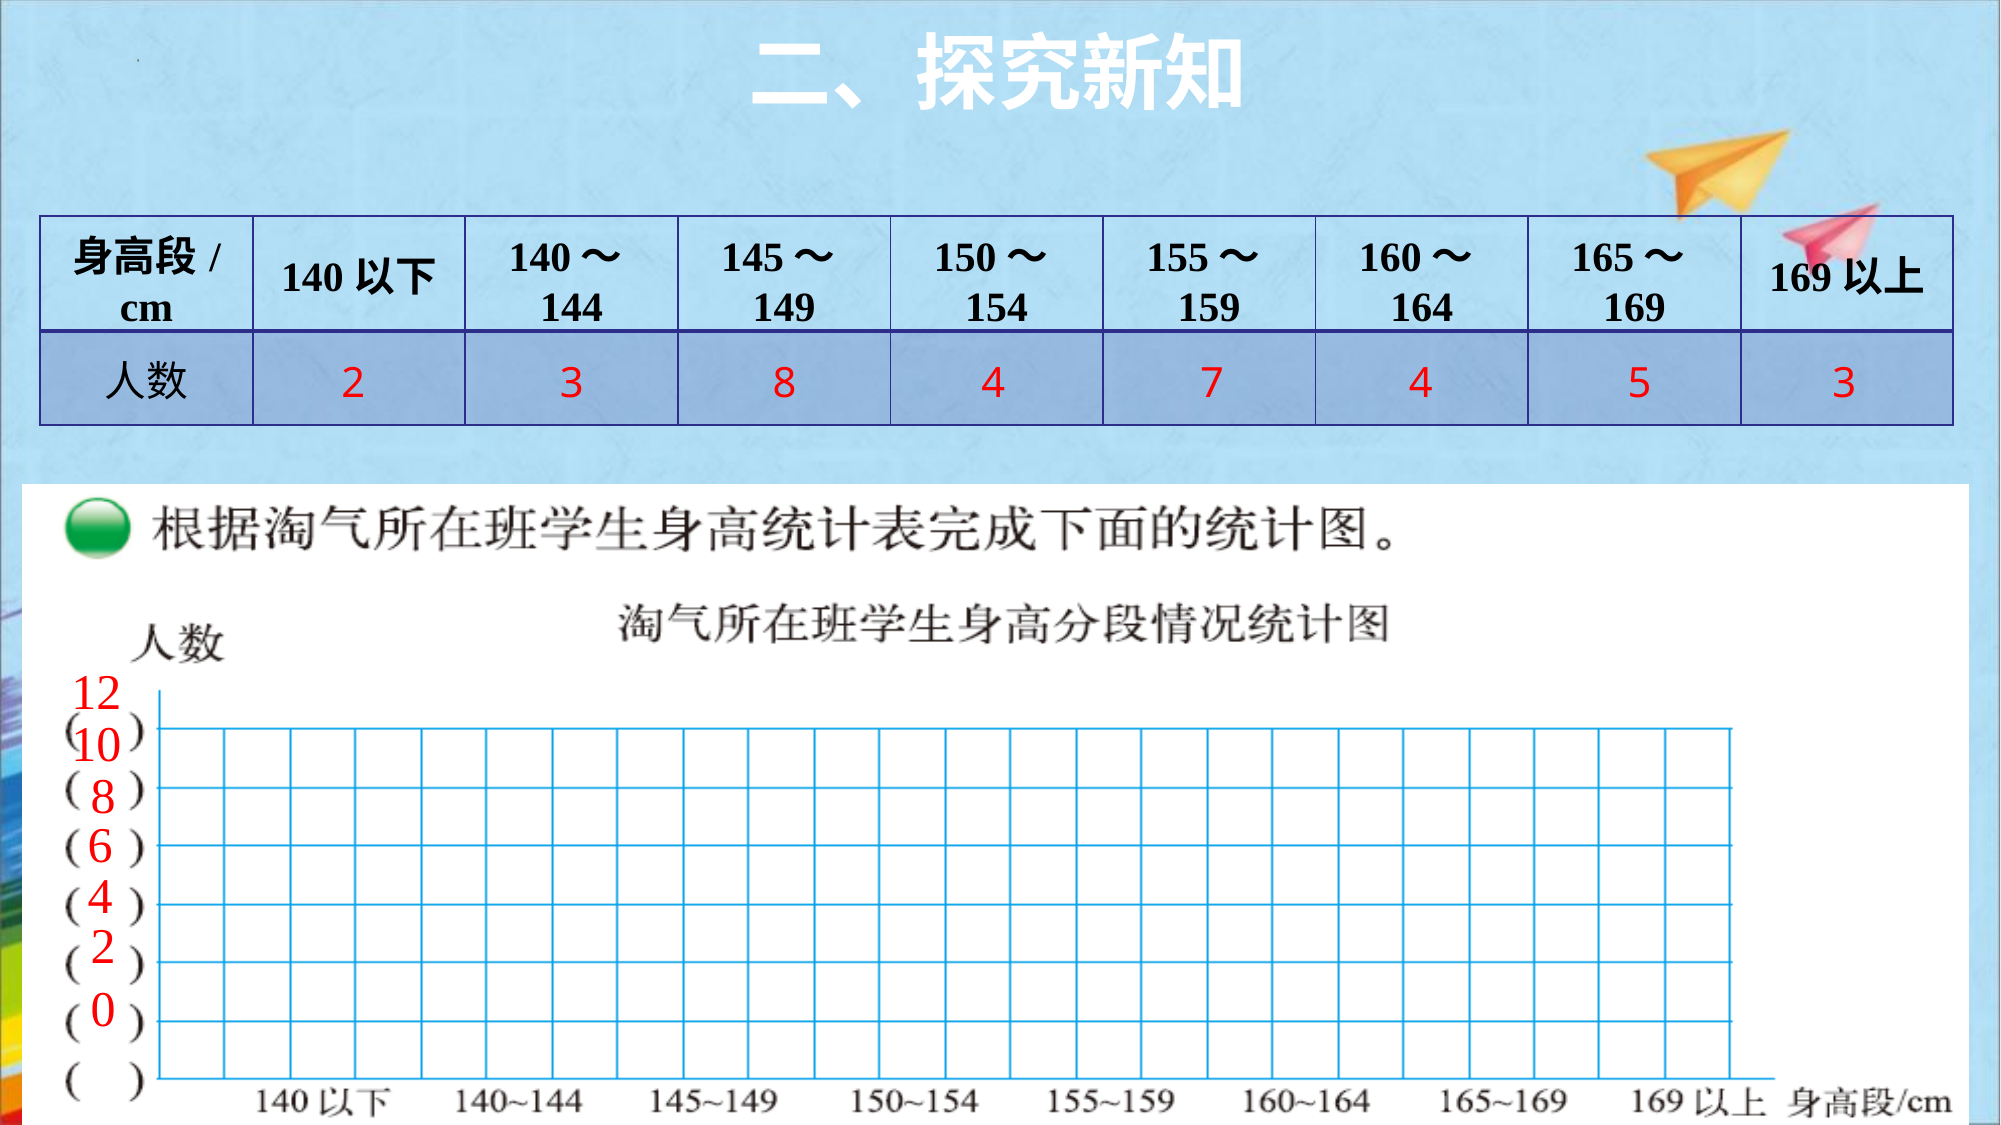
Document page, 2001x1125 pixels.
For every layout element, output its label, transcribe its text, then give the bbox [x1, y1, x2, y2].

table_header 160～164 [1316, 217, 1527, 329]
table_header 150～154 [891, 217, 1102, 329]
table_cell [254, 333, 464, 424]
table_header 140～144 [466, 217, 677, 329]
text_box 3 [545, 348, 599, 414]
table_header 165～169 [1529, 217, 1740, 329]
table_header 145～149 [679, 217, 890, 329]
text_box 7 [1185, 348, 1239, 414]
table_header 140以下 [254, 217, 464, 329]
text_box 2 [326, 348, 381, 414]
table_cell [1742, 333, 1952, 424]
table_cell [1316, 333, 1527, 424]
text_box 3 [1817, 348, 1871, 414]
table_cell [1529, 333, 1740, 424]
table_cell [891, 333, 1102, 424]
table_header 155～159 [1104, 217, 1315, 329]
text_box 4 [966, 348, 1021, 414]
table_cell [679, 333, 890, 424]
table_cell 人数 [41, 333, 252, 424]
text_box 8 [757, 348, 812, 414]
table_cell [466, 333, 677, 424]
text_box 5 [1612, 348, 1667, 414]
table_cell [1104, 333, 1315, 424]
text_box 二、探究新知 [0, 0, 1999, 141]
table_header 169以上 [1742, 217, 1952, 329]
table_header 身高段/cm [41, 217, 252, 329]
picture [0, 0, 2001, 1125]
text_box 4 [1394, 348, 1448, 414]
